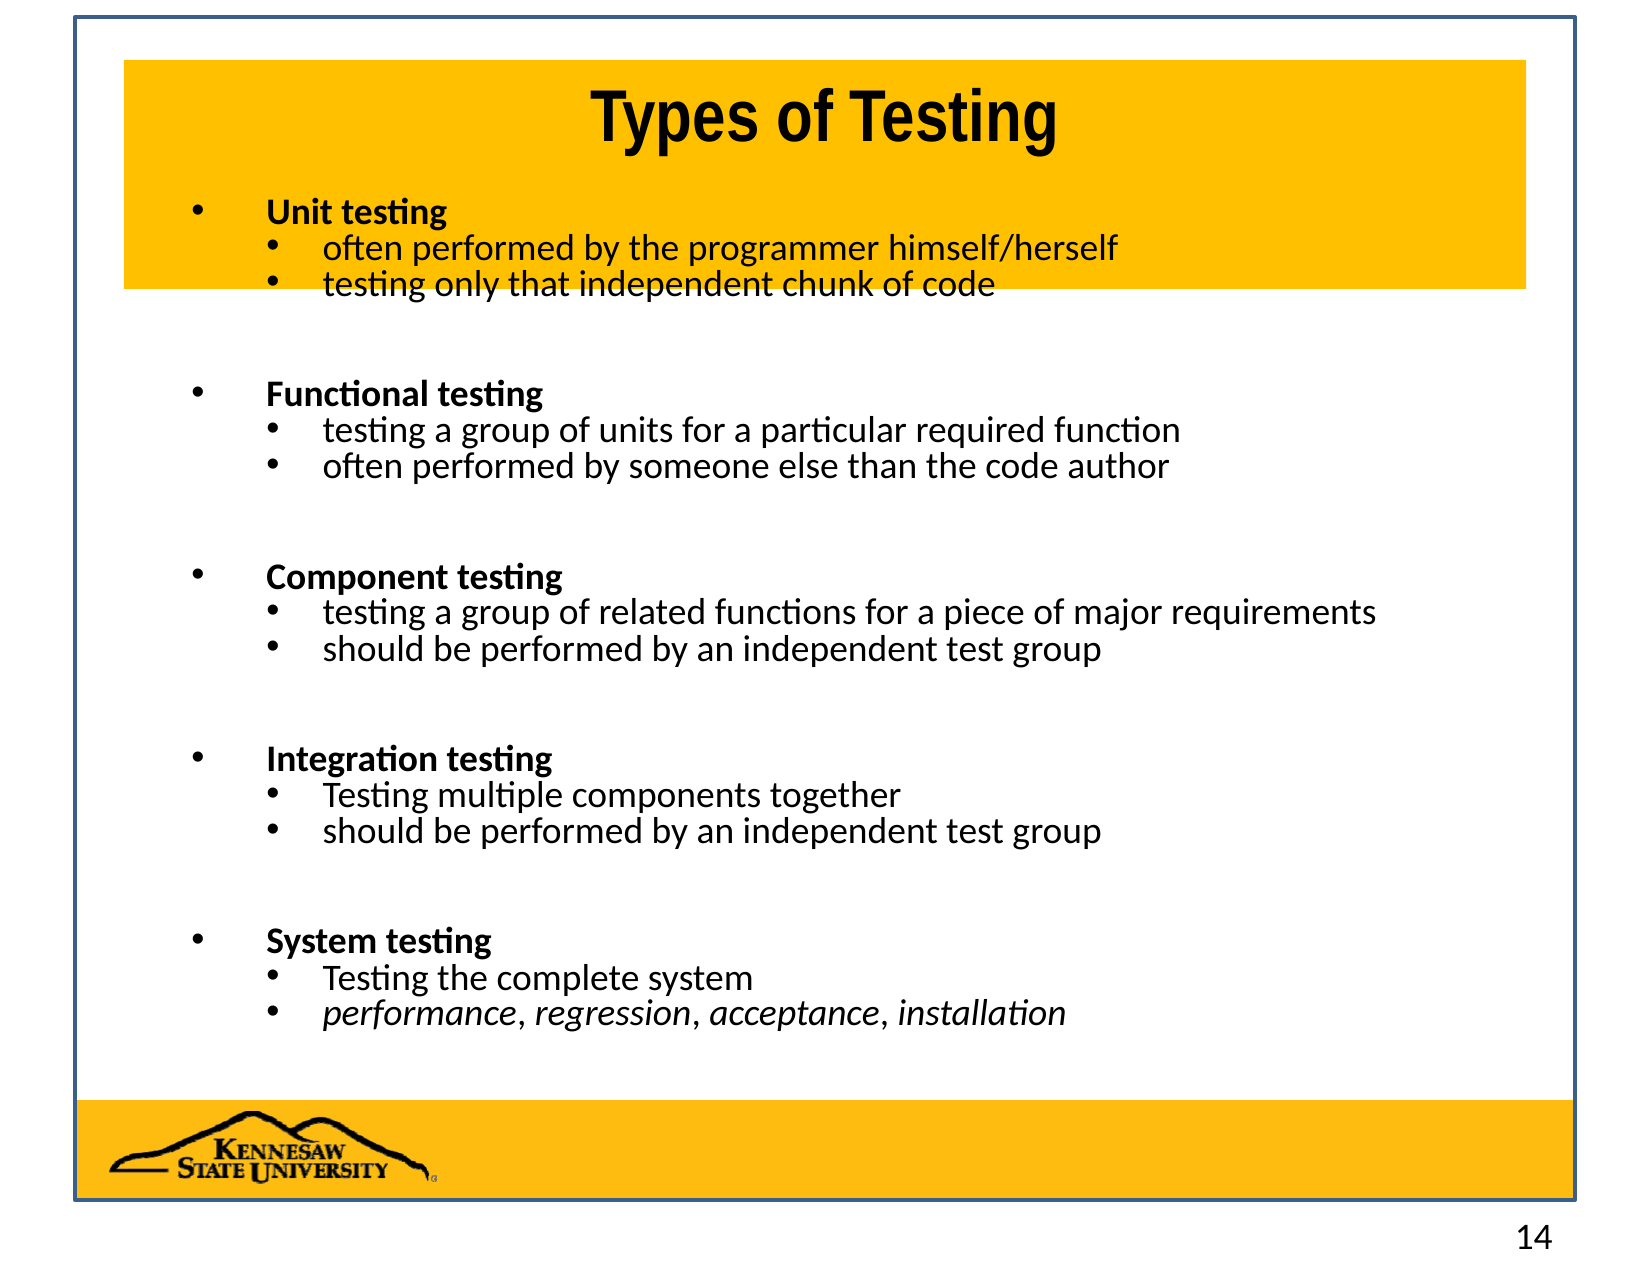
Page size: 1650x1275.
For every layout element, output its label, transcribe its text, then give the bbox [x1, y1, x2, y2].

title Types of Testing [123, 59, 1527, 187]
picture [108, 1111, 437, 1184]
list Unit testing often performed by the programmer himself/herself testing only that independent chunk of code Functional testing testing a group of units for a particular required function often performed by someone else than the code author Component testing testing a group of related functions for a piece of major requirements should be performed by an independent test group Integration testing Testing multiple components together should be performed by an independent test group System testing Testing the complete system performance, regression, acceptance, installation [99, 187, 1572, 1042]
